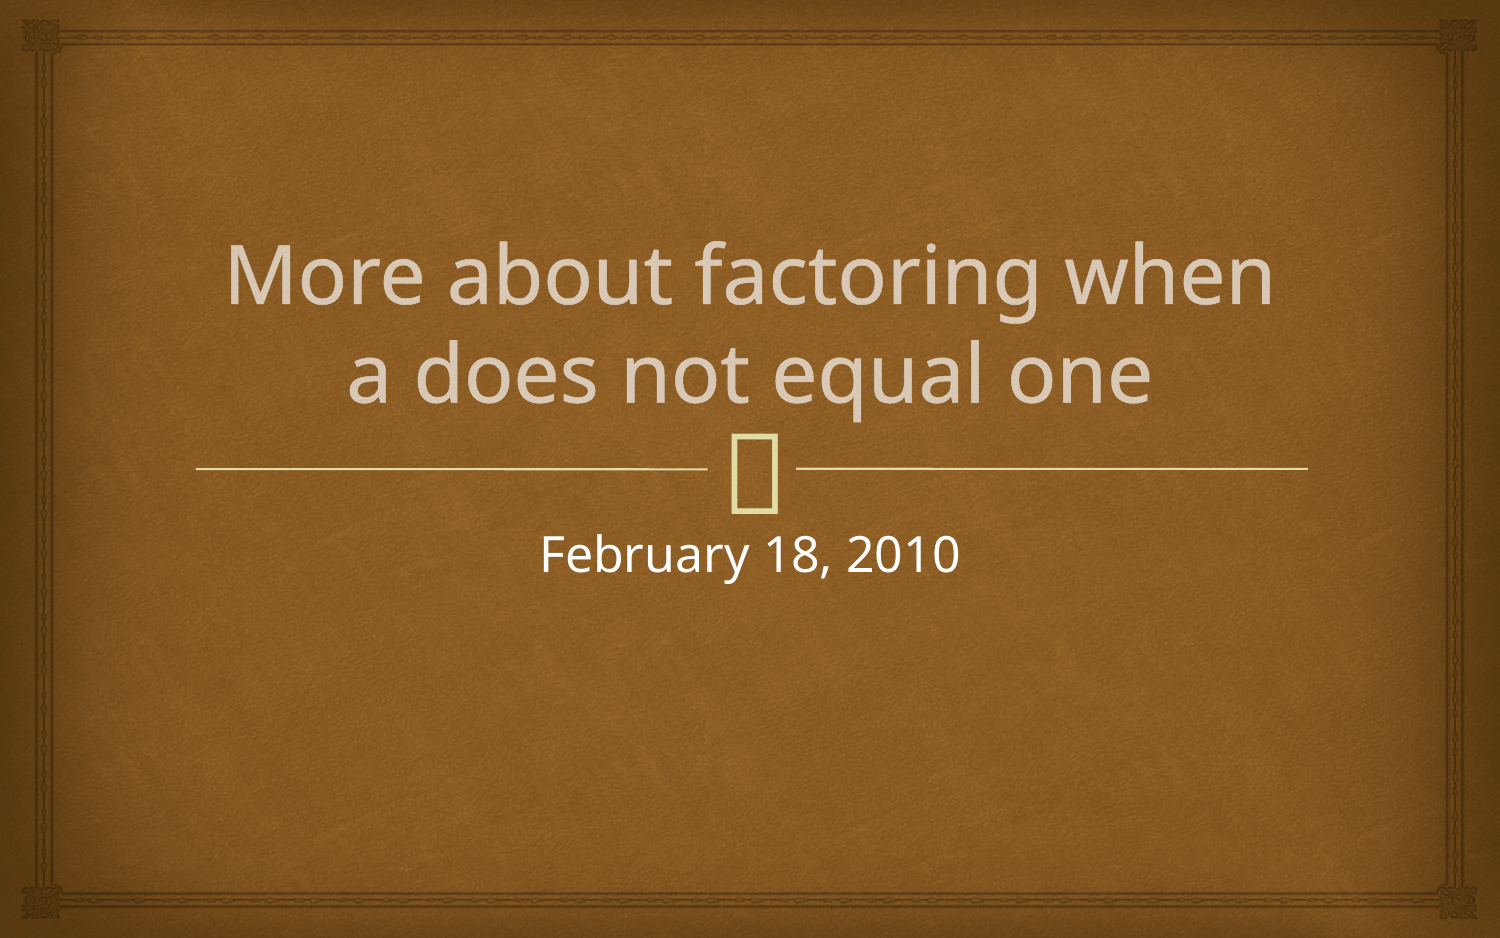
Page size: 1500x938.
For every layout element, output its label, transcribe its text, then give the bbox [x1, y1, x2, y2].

title More about factoring when a does not equal one [194, 189, 1306, 427]
picture [0, 0, 1500, 938]
subtitle February 18, 2010 [225, 515, 1275, 755]
